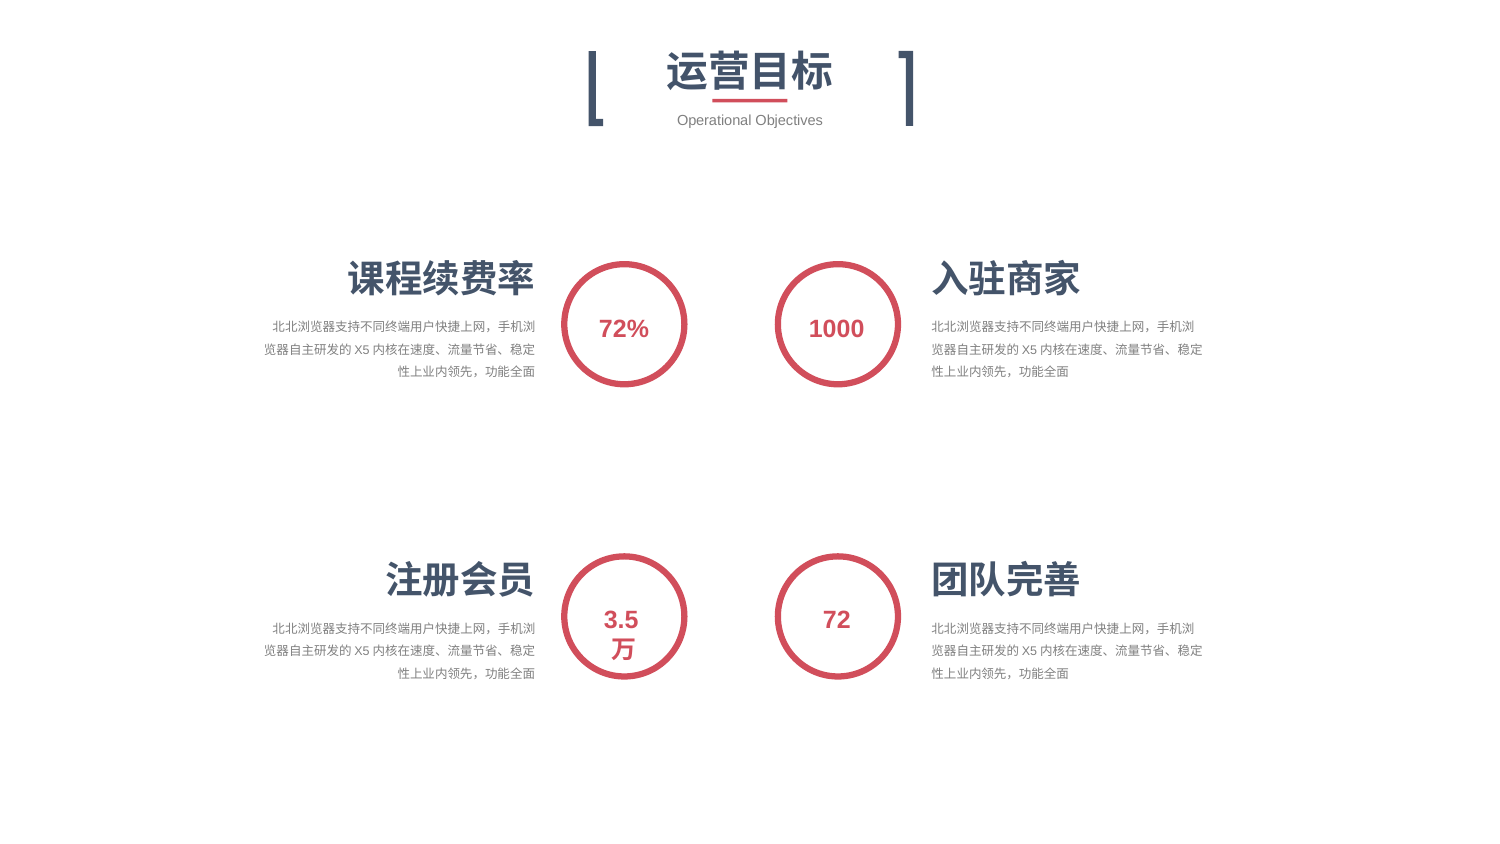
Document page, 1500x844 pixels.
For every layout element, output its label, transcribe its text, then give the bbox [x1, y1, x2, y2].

text_box 72 [792, 596, 882, 642]
text_box 团队完善 [916, 549, 1150, 605]
text_box 入驻商家 [916, 247, 1150, 304]
text_box 课程续费率 [317, 247, 550, 304]
text_box 北北浏览器支持不同终端用户快捷上网，手机浏览器自主研发的X5内核在速度、流量节省、稳定性上业内领先，功能全面 [916, 304, 1219, 387]
text_box [562, 262, 687, 387]
text_box 注册会员 [317, 549, 550, 605]
text_box 72% [579, 305, 669, 350]
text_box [588, 50, 914, 127]
text_box [775, 262, 901, 387]
text_box 北北浏览器支持不同终端用户快捷上网，手机浏览器自主研发的X5内核在速度、流量节省、稳定性上业内领先，功能全面 [247, 304, 550, 387]
text_box 3.5万 [579, 596, 669, 672]
text_box 1000 [792, 305, 882, 350]
text_box 北北浏览器支持不同终端用户快捷上网，手机浏览器自主研发的X5内核在速度、流量节省、稳定性上业内领先，功能全面 [916, 605, 1219, 689]
text_box 运营目标 [575, 37, 925, 94]
text_box [775, 554, 901, 679]
text_box Operational Objectives [575, 94, 925, 136]
text_box 北北浏览器支持不同终端用户快捷上网，手机浏览器自主研发的X5内核在速度、流量节省、稳定性上业内领先，功能全面 [247, 605, 550, 689]
text_box [596, 672, 653, 679]
text_box [562, 554, 687, 660]
